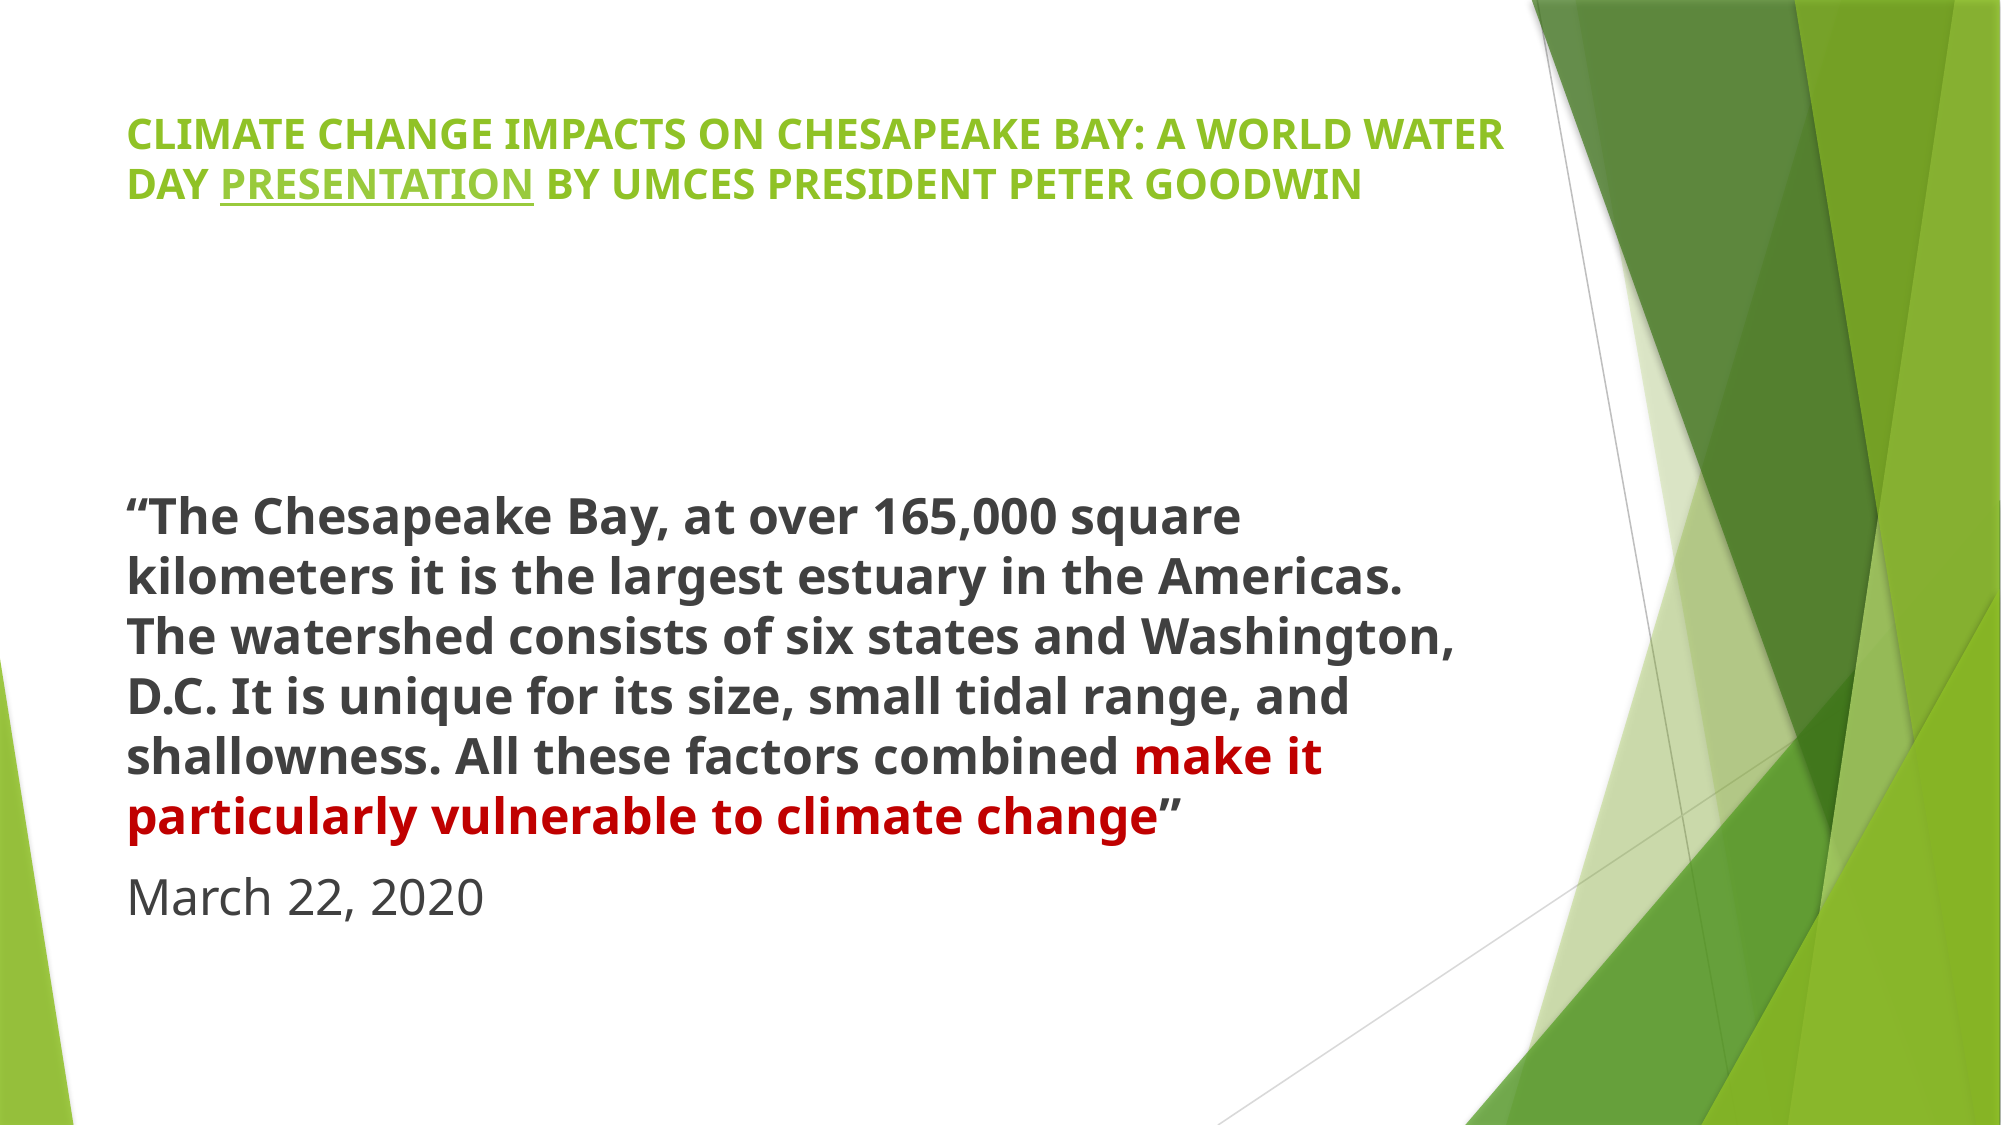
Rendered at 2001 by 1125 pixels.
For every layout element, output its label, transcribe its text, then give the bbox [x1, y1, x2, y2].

list “The Chesapeake Bay, at over 165,000 square kilometers it is the largest estuary in the Americas. The watershed consists of six states and Washington, D.C. It is unique for its size, small tidal range, and shallowness. All these factors combined make it particularly vulnerable to climate change” March 22, 2020 [111, 411, 1522, 1048]
title CLIMATE CHANGE IMPACTS ON CHESAPEAKE BAY: A WORLD WATER DAY PRESENTATION BY UMCES PRESIDENT PETER GOODWIN [111, 99, 1522, 317]
